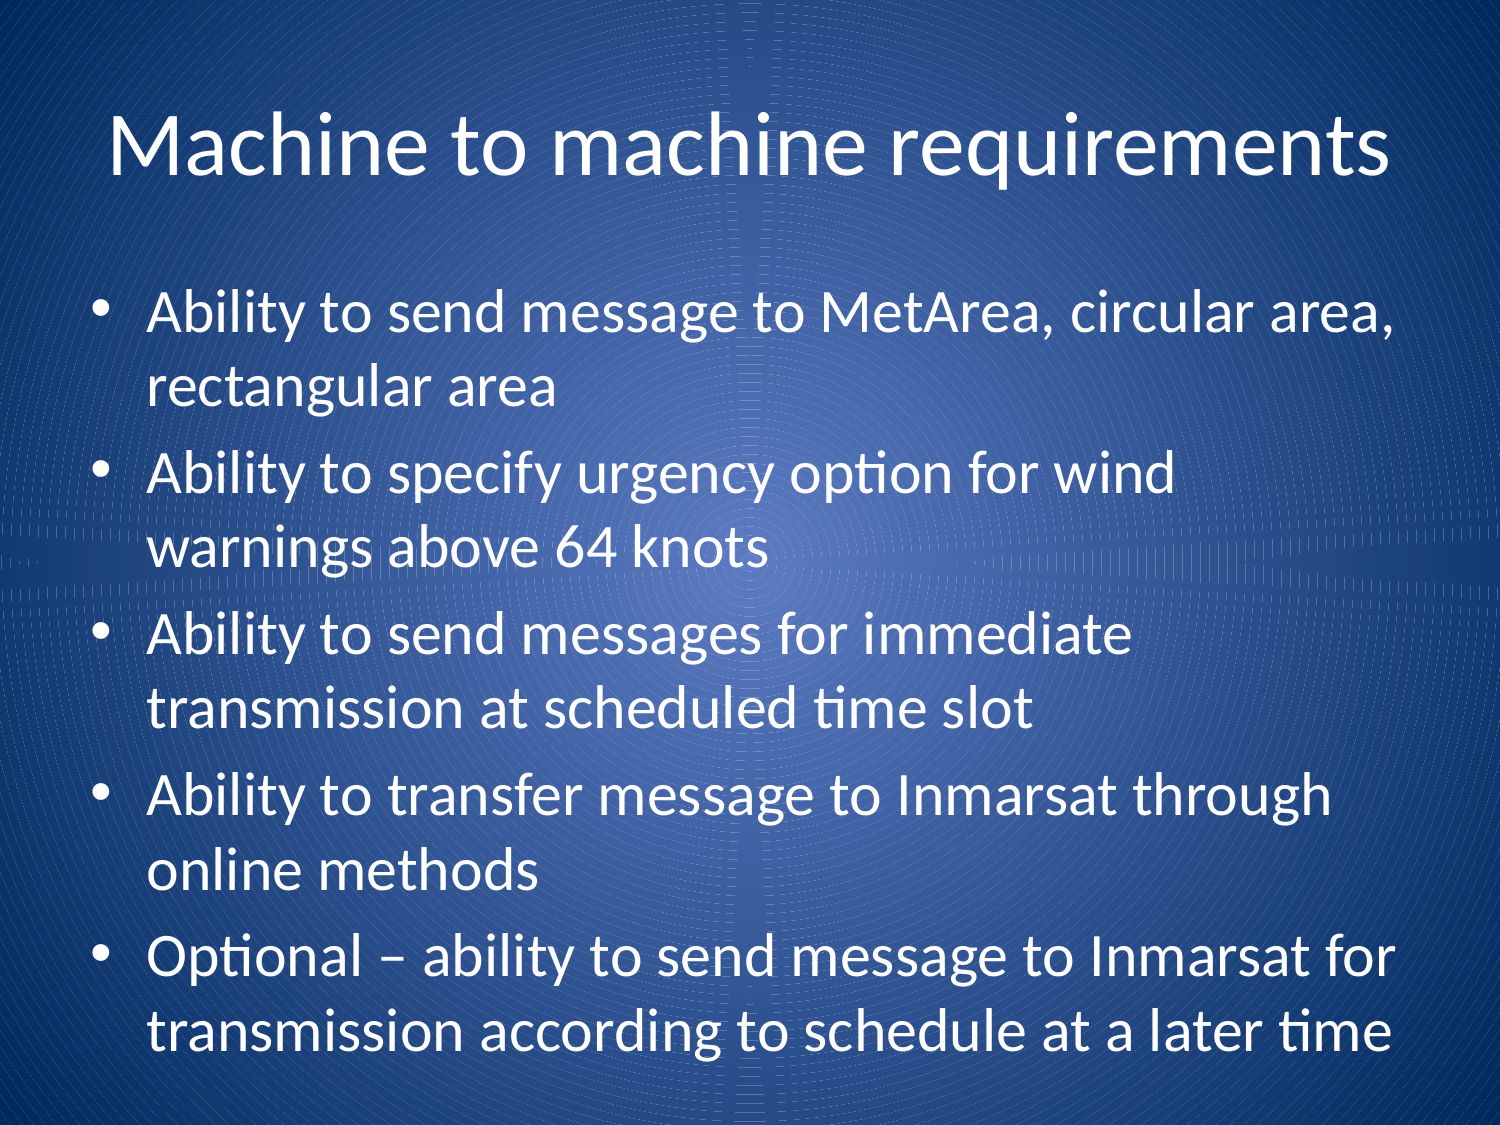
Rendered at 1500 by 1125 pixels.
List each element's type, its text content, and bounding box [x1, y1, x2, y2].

list Ability to send message to MetArea, circular area, rectangular area Ability to specify urgency option for wind warnings above 64 knots Ability to send messages for immediate transmission at scheduled time slot Ability to transfer message to Inmarsat through online methods Optional – ability to send message to Inmarsat for transmission according to schedule at a later time [75, 262, 1425, 1083]
title Machine to machine requirements [75, 45, 1425, 233]
